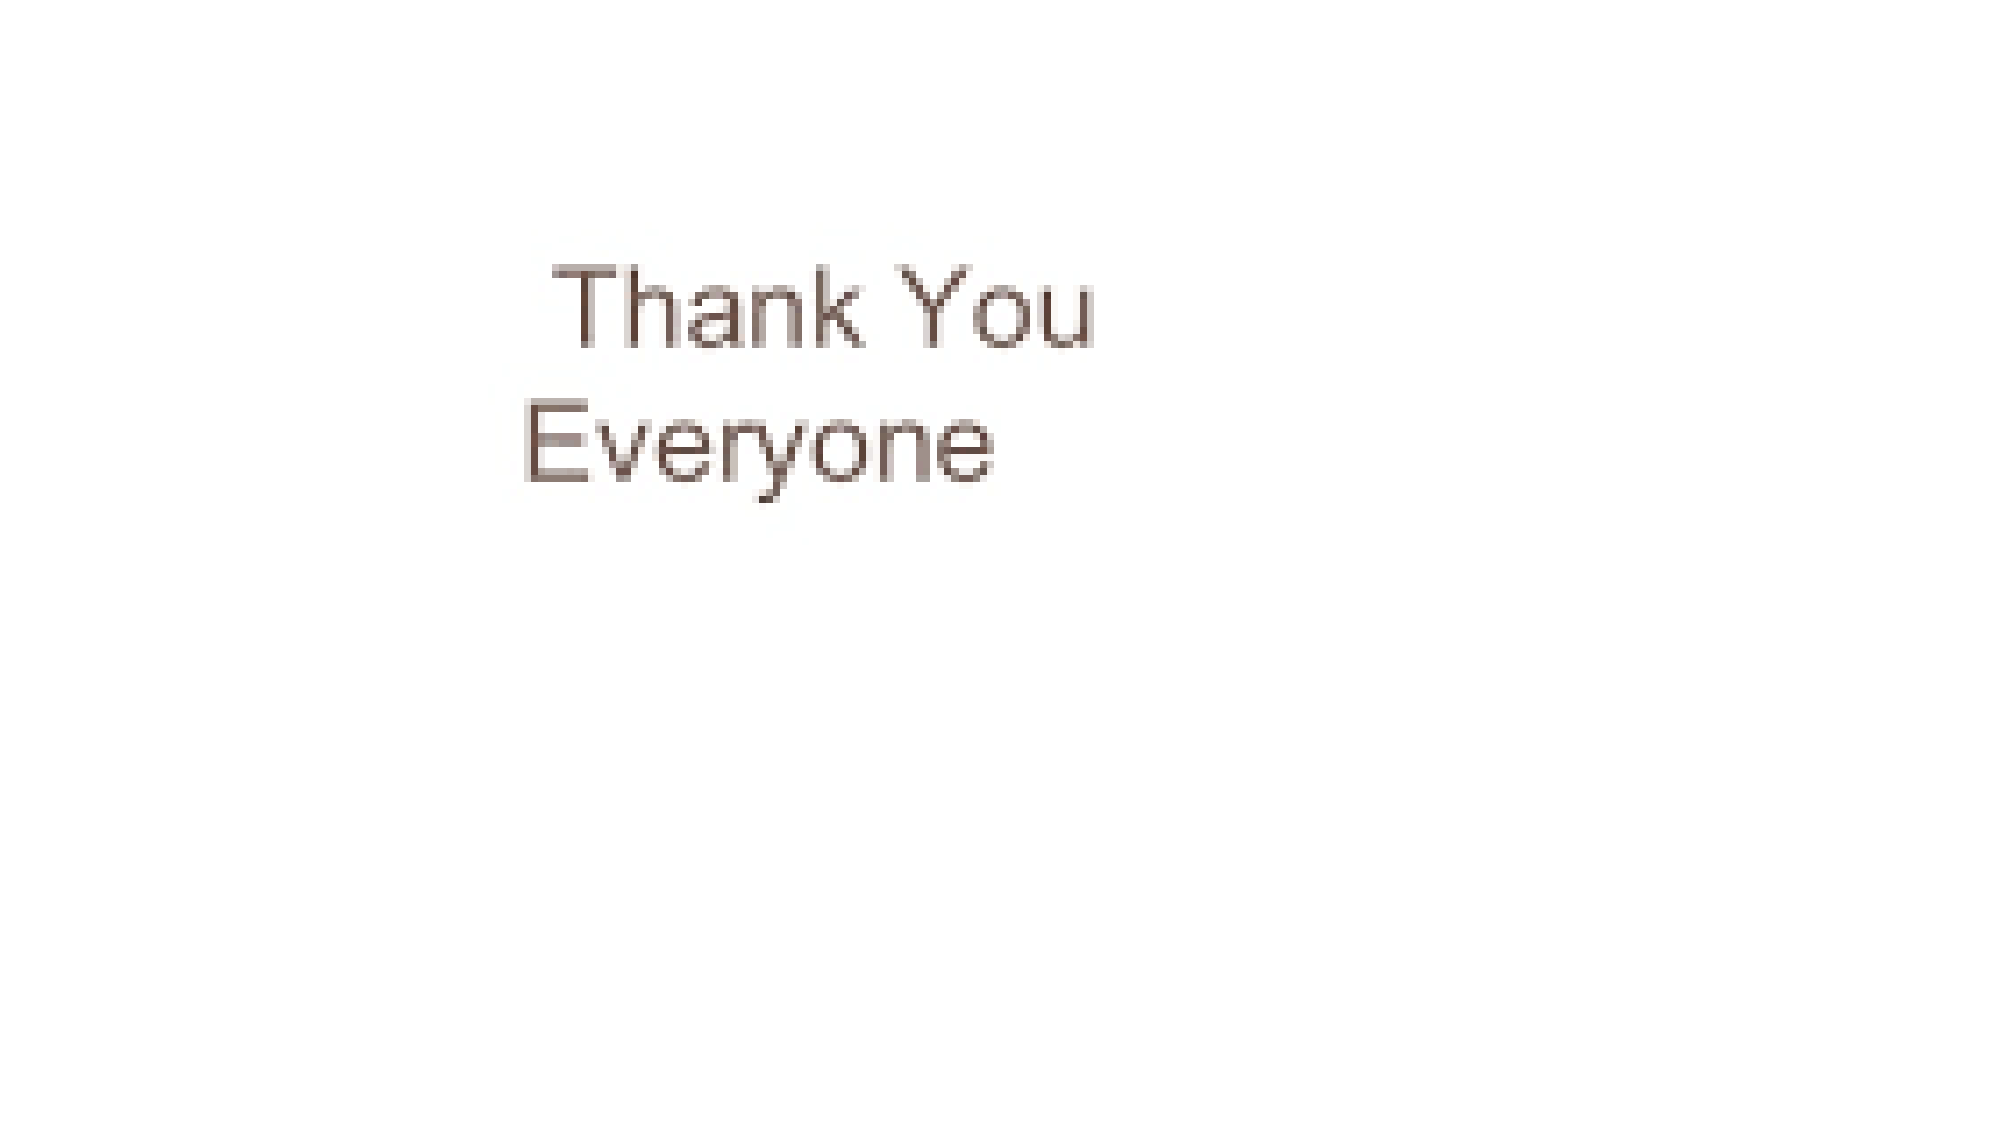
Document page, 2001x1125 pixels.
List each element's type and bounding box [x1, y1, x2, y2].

list [118, 78, 1964, 1046]
